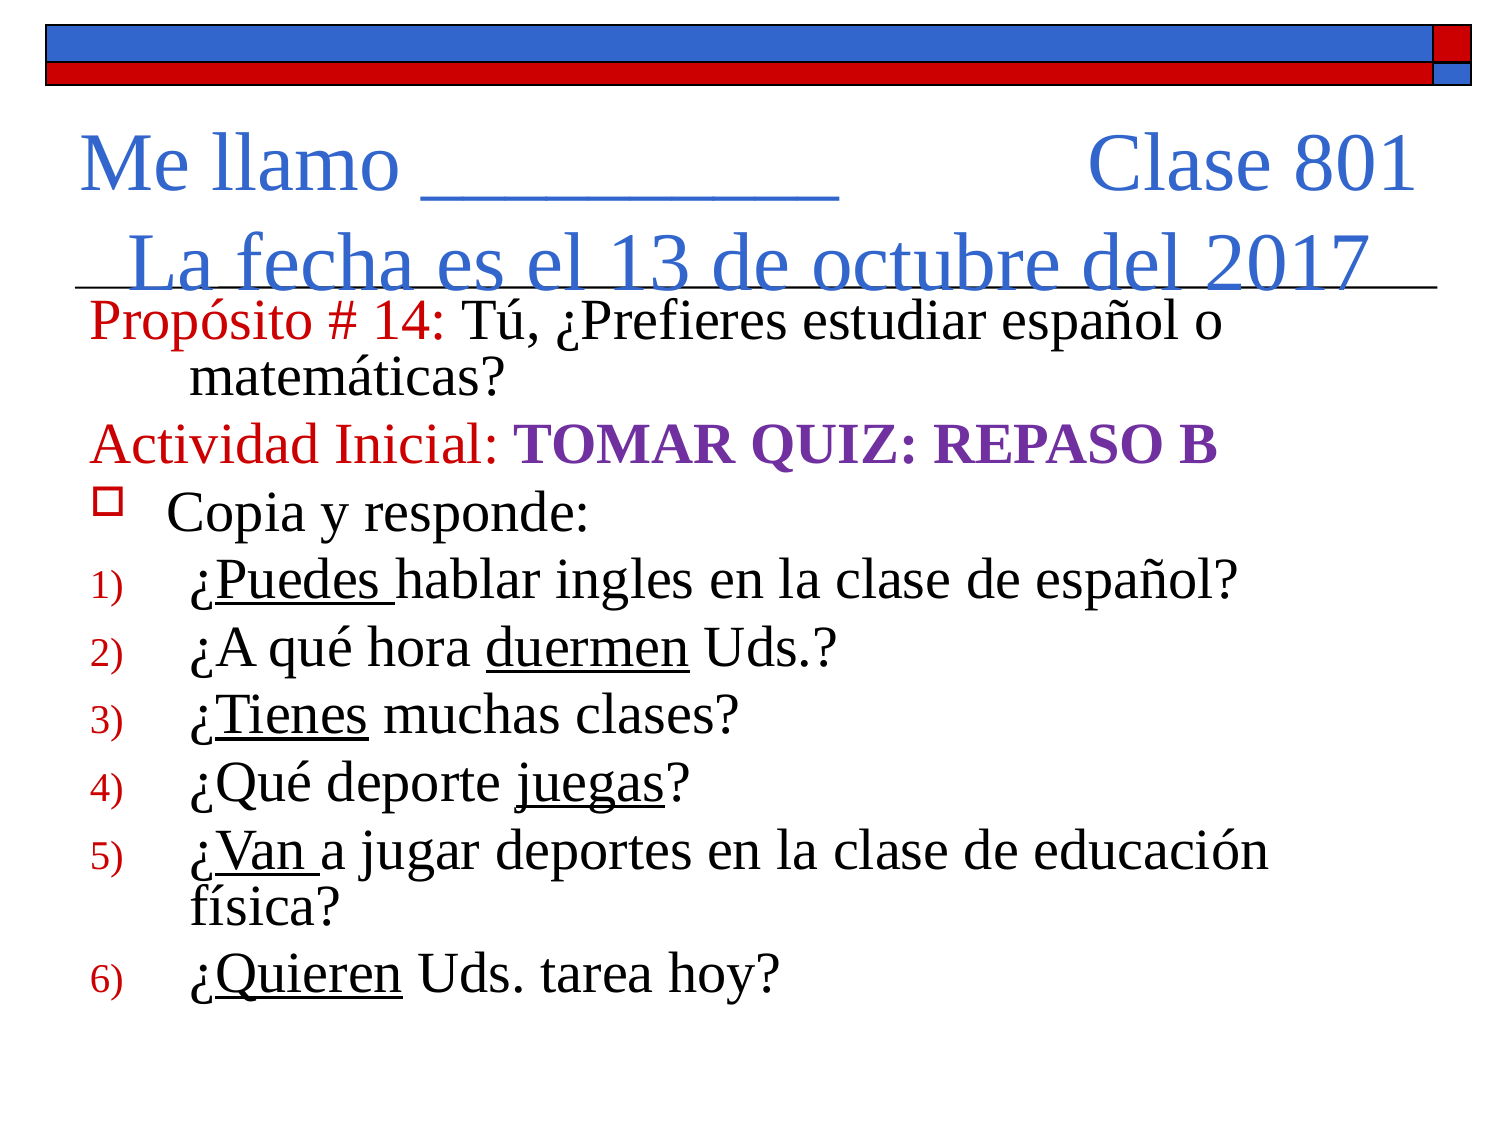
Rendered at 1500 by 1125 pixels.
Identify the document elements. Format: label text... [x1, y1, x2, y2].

text_box Me llamo __________ Clase 801 La fecha es el 13 de octubre del 2017 [37, 99, 1463, 288]
text_box Propósito # 14: Tú, ¿Prefieres estudiar español o matemáticas? Actividad Inicial: TOMAR QUIZ: REPASO B Copia y responde: ¿Puedes hablar ingles en la clase de español? ¿A qué hora duermen Uds.? ¿Tienes muchas clases? ¿Qué deporte juegas? ¿Van a jugar deportes en la clase de educación física? ¿Quieren Uds. tarea hoy? [74, 287, 1425, 1125]
